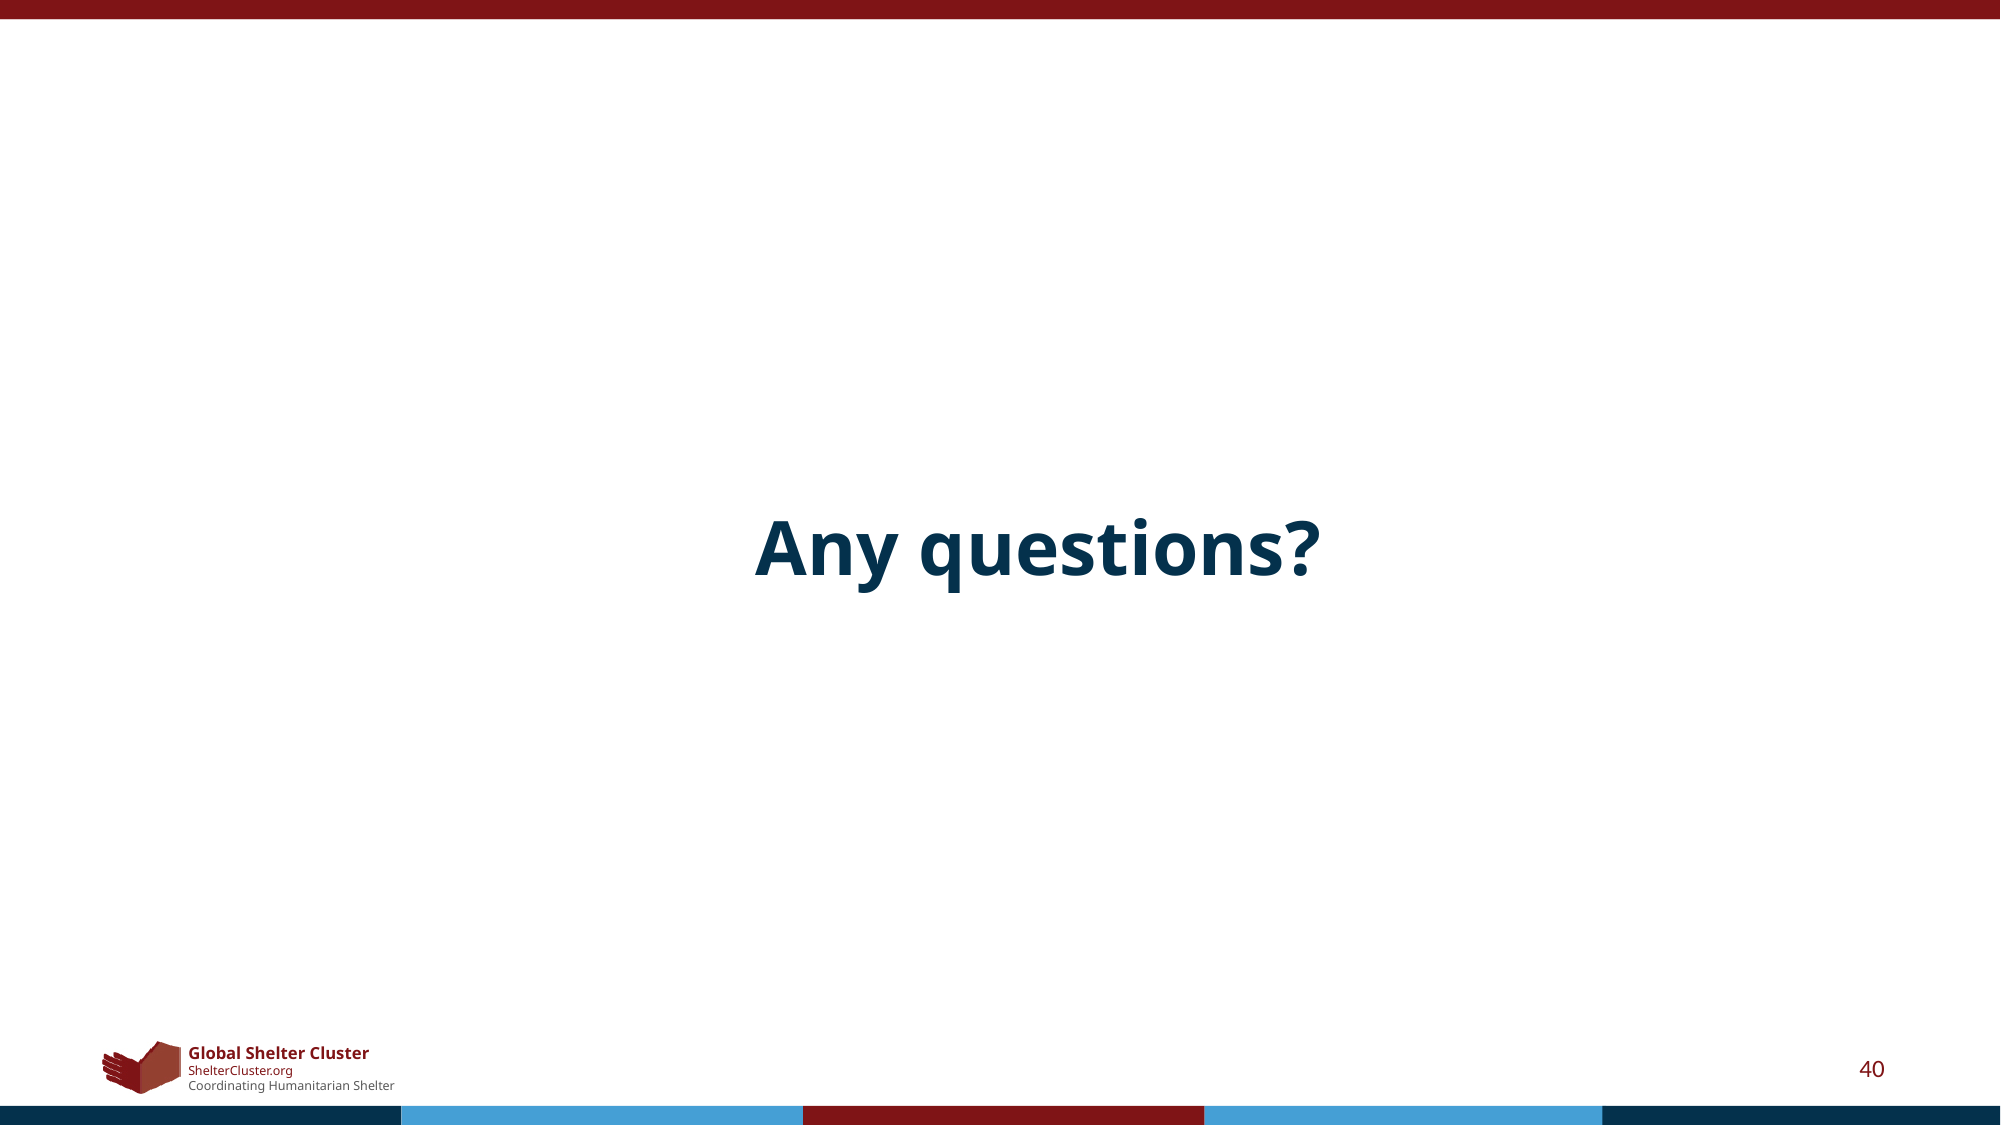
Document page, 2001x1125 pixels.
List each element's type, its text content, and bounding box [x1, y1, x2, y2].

picture [102, 1041, 181, 1094]
slide_number 40 [1433, 1037, 1900, 1098]
title Any questions? [138, 451, 1939, 640]
